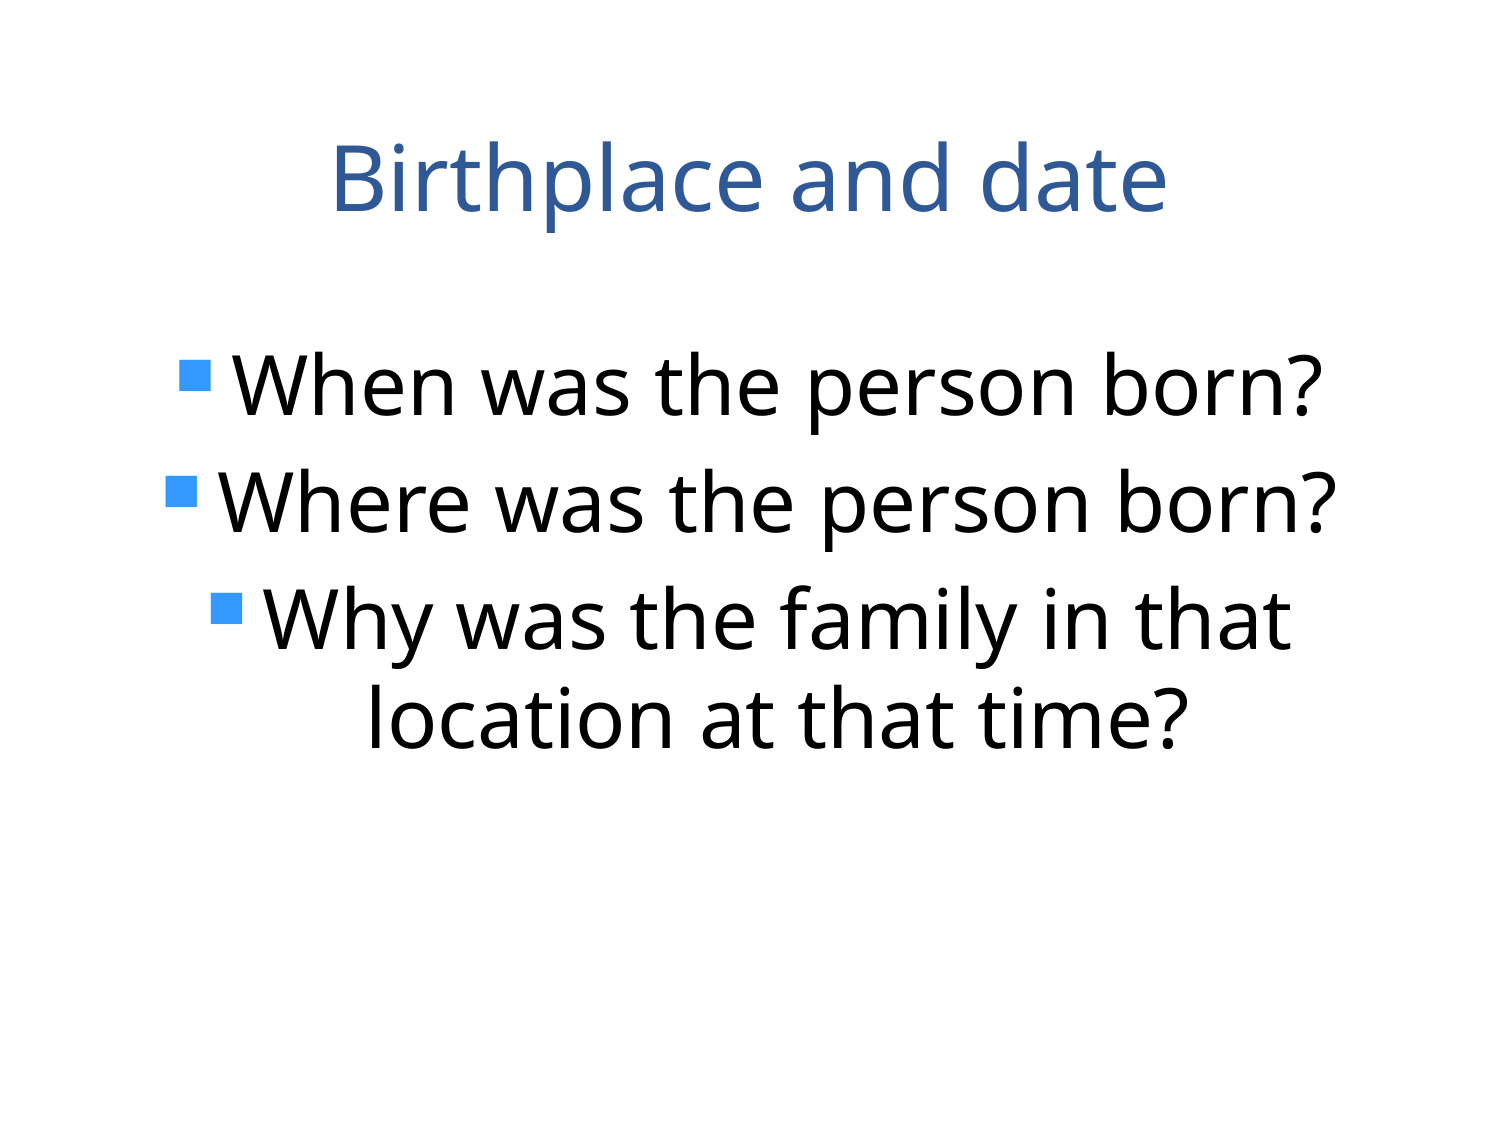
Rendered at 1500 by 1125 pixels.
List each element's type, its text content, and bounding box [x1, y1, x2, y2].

title Birthplace and date [75, 62, 1425, 288]
list When was the person born? Where was the person born? Why was the family in that location at that time? [75, 324, 1425, 1000]
